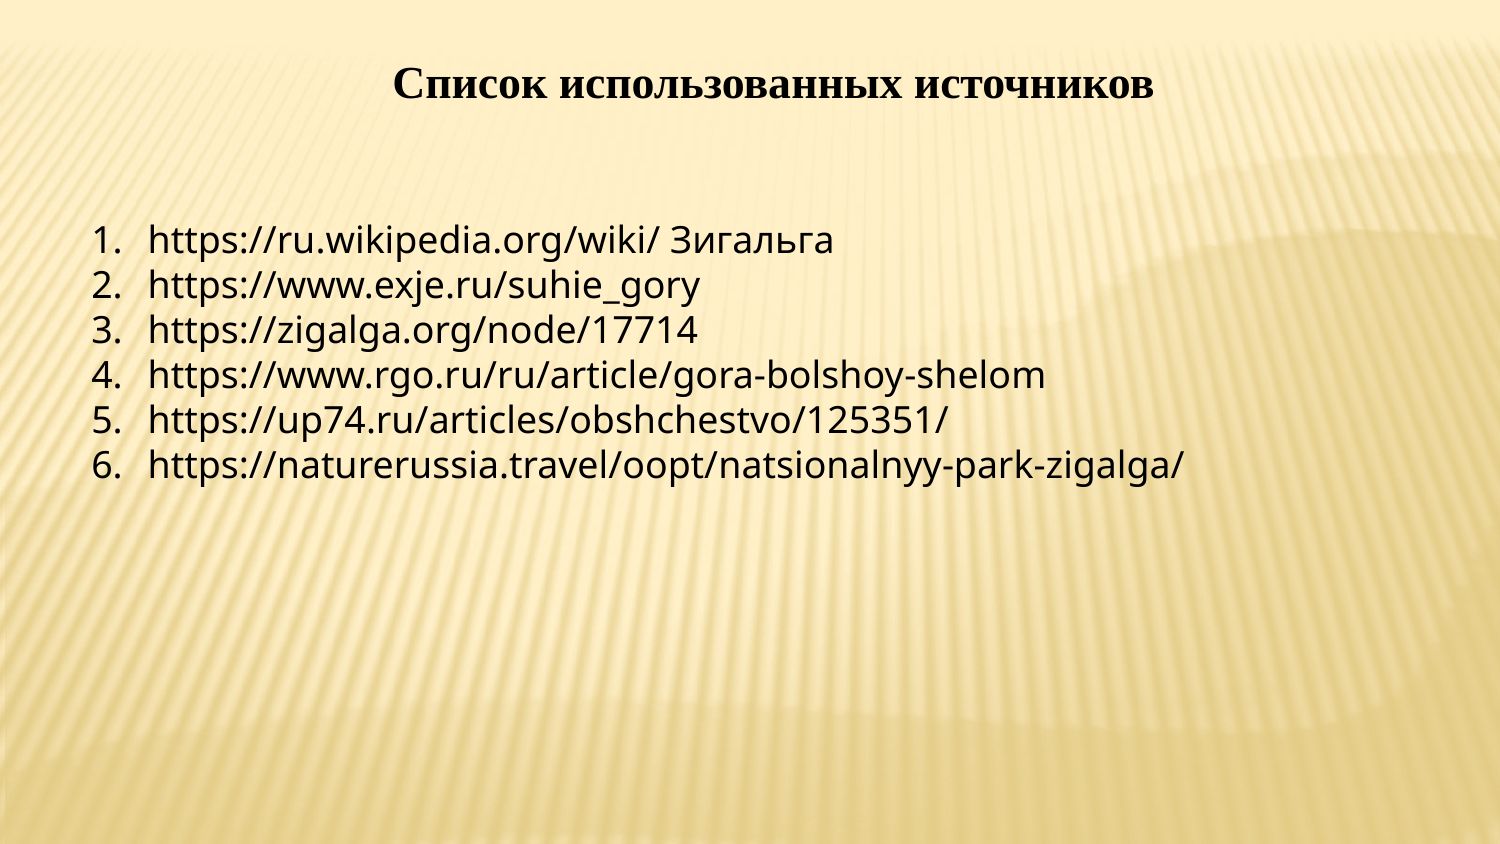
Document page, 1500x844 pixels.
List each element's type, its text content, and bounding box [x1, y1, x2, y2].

text_box Список использованных источников [123, 45, 1424, 280]
text_box https://ru.wikipedia.org/wiki/ Зигальга https://www.exje.ru/suhie_gory https://zigalga.org/node/17714 https://www.rgo.ru/ru/article/gora-bolshoy-shelom https://up74.ru/articles/obshchestvo/125351/ https://naturerussia.travel/oopt/natsionalnyy-park-zigalga/ [76, 209, 1258, 539]
